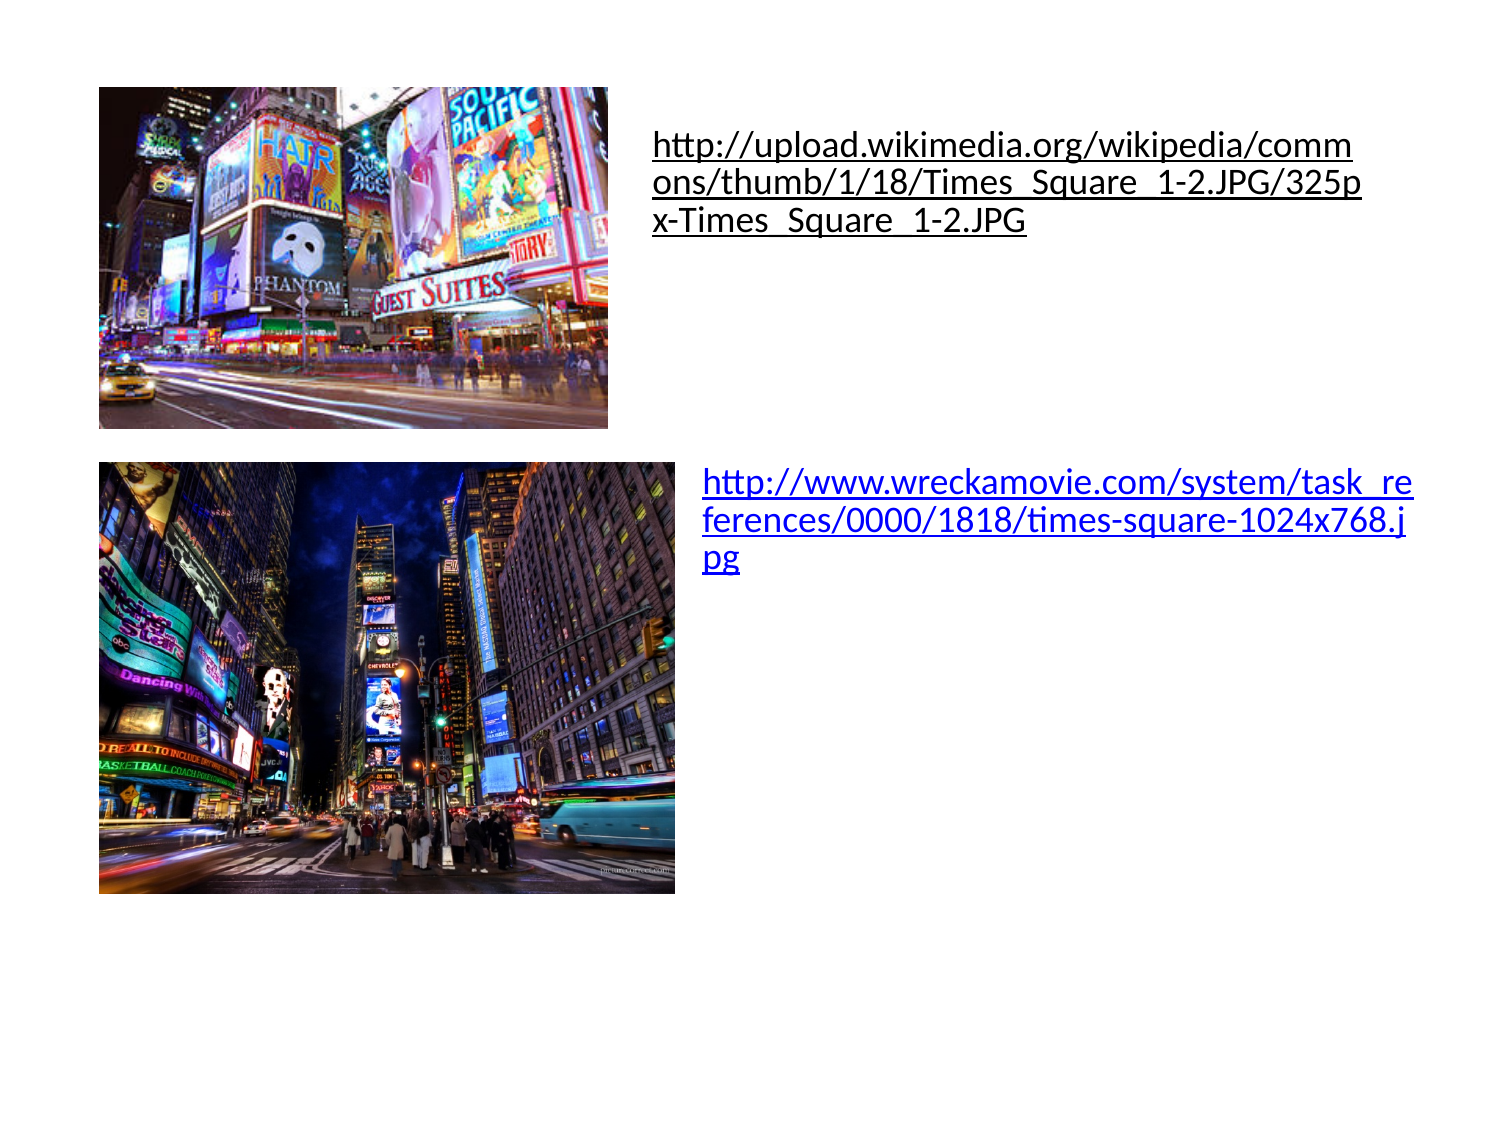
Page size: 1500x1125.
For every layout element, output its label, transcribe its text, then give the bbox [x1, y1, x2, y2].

picture [99, 87, 609, 429]
text_box http://upload.wikimedia.org/wikipedia/commons/thumb/1/18/Times_Square_1-2.JPG/325px-Times_Square_1-2.JPG [637, 112, 1388, 218]
text_box http://www.wreckamovie.com/system/task_references/0000/1818/times-square-1024x768.jpg [687, 449, 1438, 555]
picture [99, 462, 676, 894]
